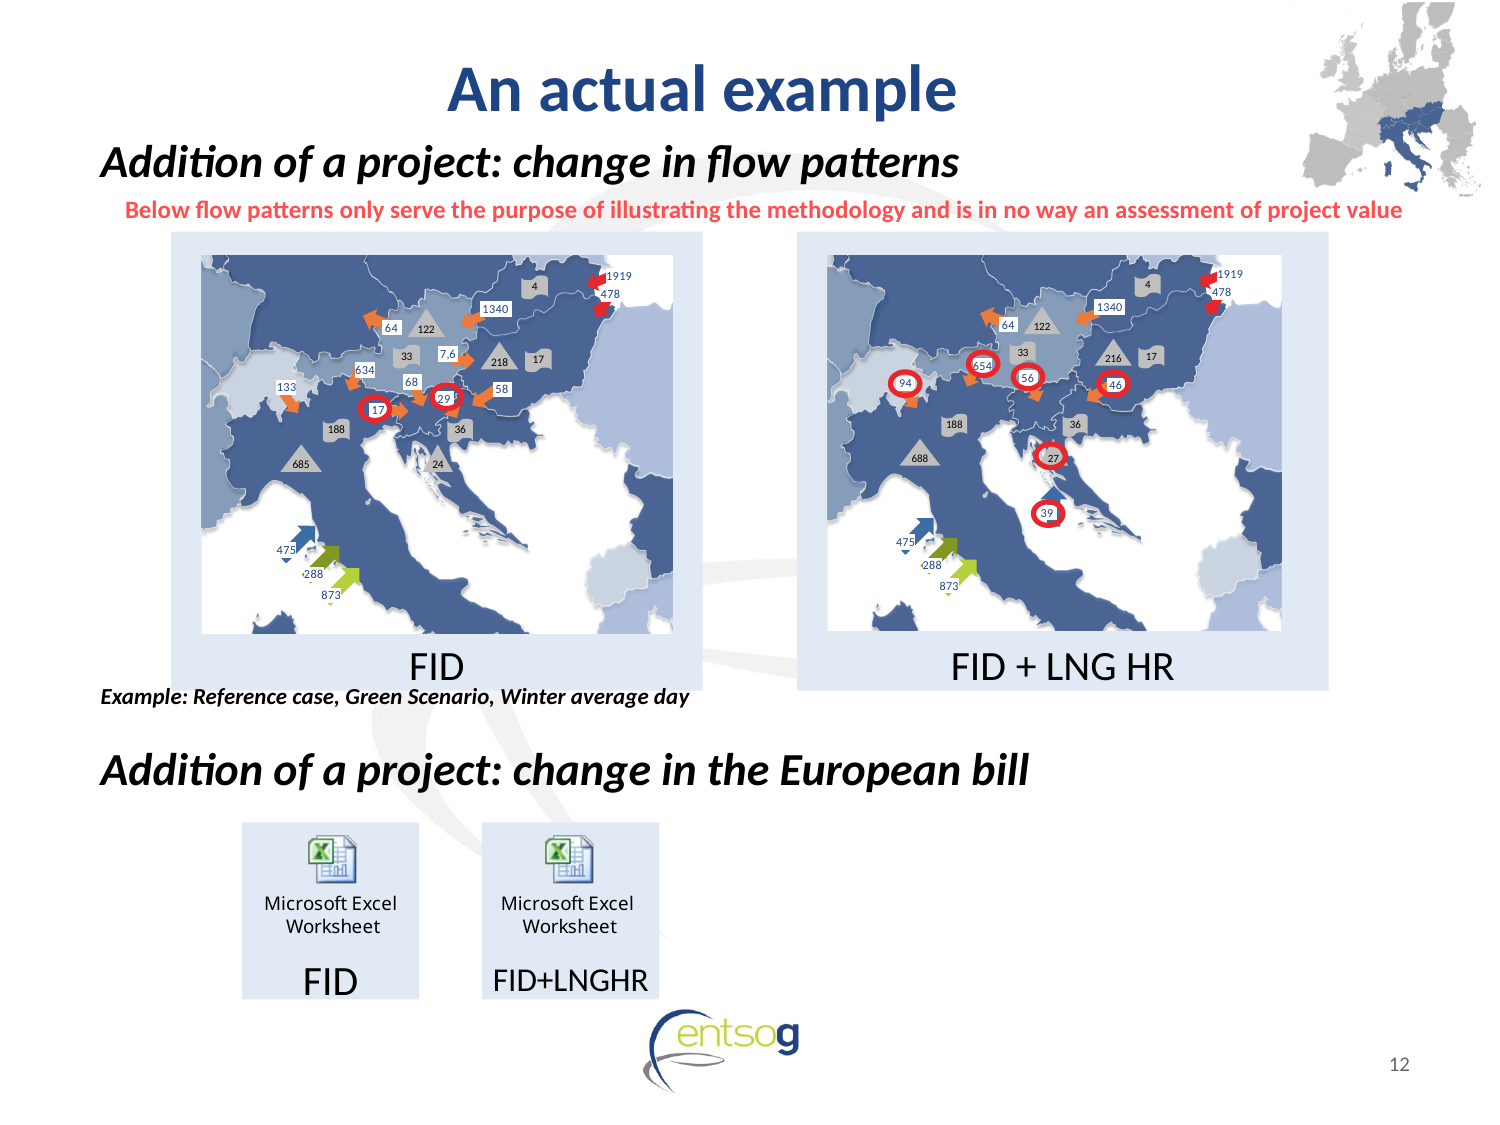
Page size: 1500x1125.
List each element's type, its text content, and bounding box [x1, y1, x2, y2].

text_box Below flow patterns only serve the purpose of illustrating the methodology and is in no way an assessment of project value [109, 186, 1420, 232]
title An actual example [23, 37, 1286, 127]
picture [1291, 2, 1495, 197]
picture [201, 254, 674, 634]
picture [358, 765, 1140, 949]
text_box FID [240, 820, 421, 1001]
list Addition of a project: change in flow patterns Example: Reference case, Green Scenario, Winter average day Addition of a project: change in the European bill [85, 127, 1445, 765]
picture [643, 994, 801, 1096]
slide_number 12 [1364, 1042, 1425, 1088]
picture [827, 254, 1282, 631]
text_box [257, 833, 409, 961]
text_box FID+LNGHR [480, 820, 661, 1001]
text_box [359, 351, 1129, 526]
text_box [494, 833, 645, 961]
